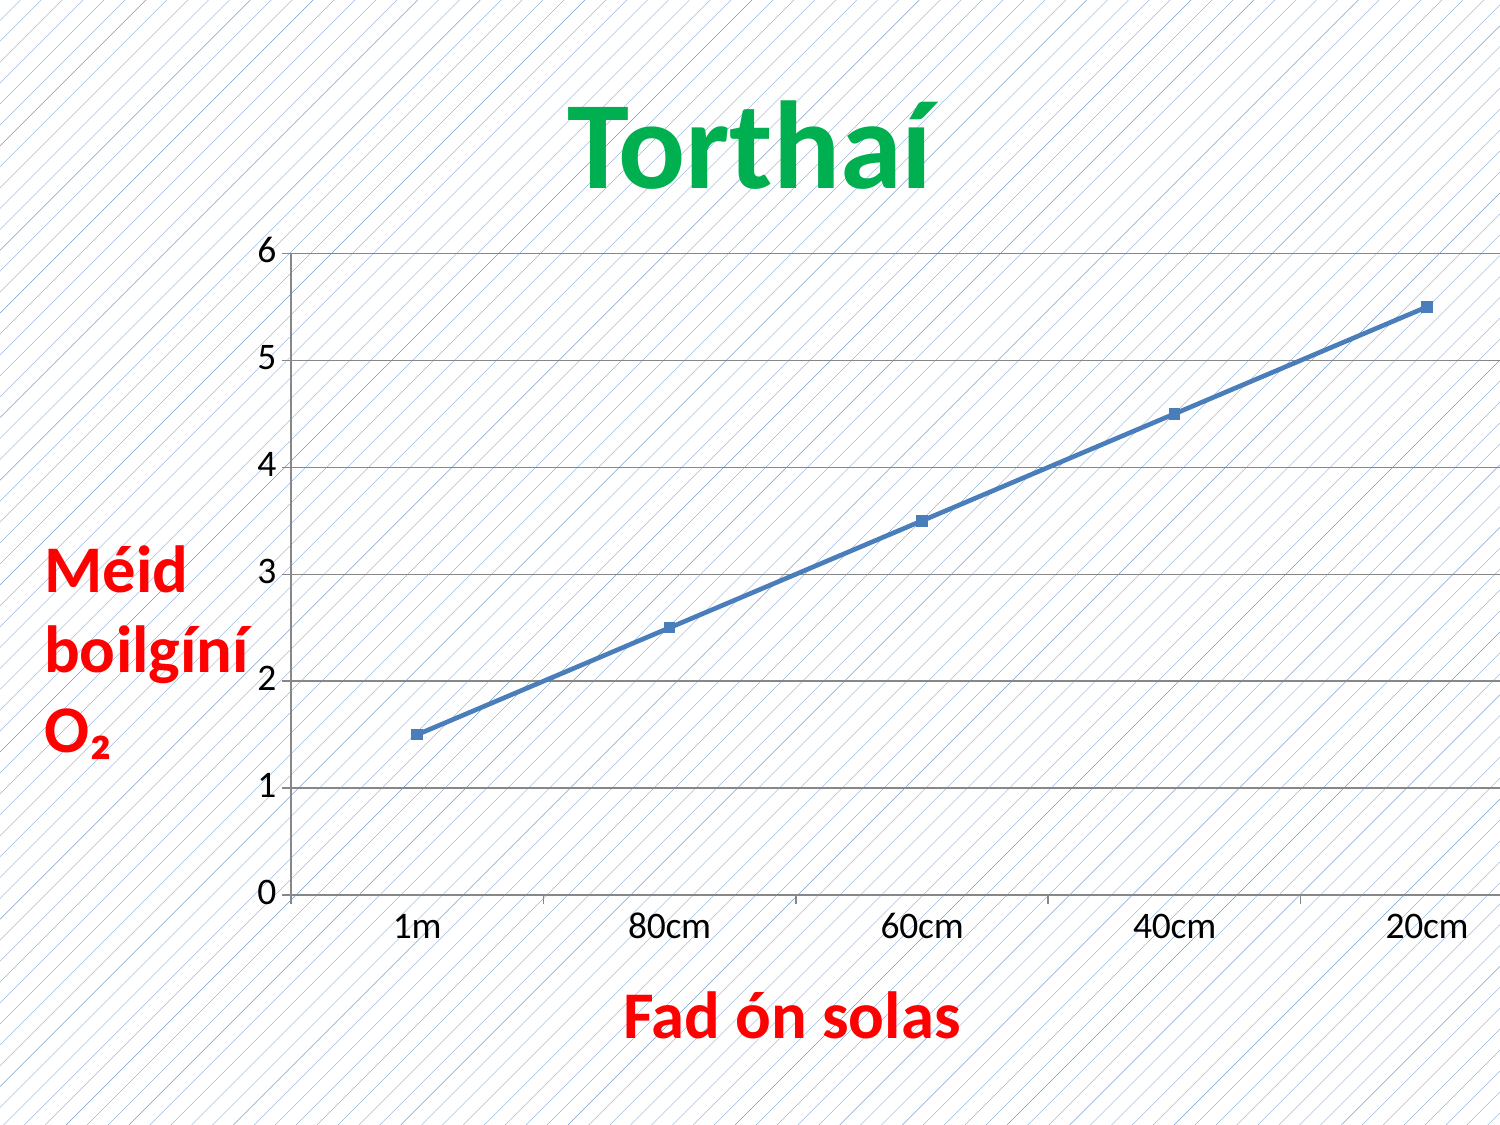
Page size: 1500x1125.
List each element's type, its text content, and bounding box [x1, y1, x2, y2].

title Torthaí [75, 45, 1425, 233]
footer [512, 1042, 988, 1103]
text_box Méid boilgíní O₂ [29, 518, 224, 773]
chart [229, 219, 1500, 963]
text_box Fad ón solas [608, 970, 1034, 1059]
